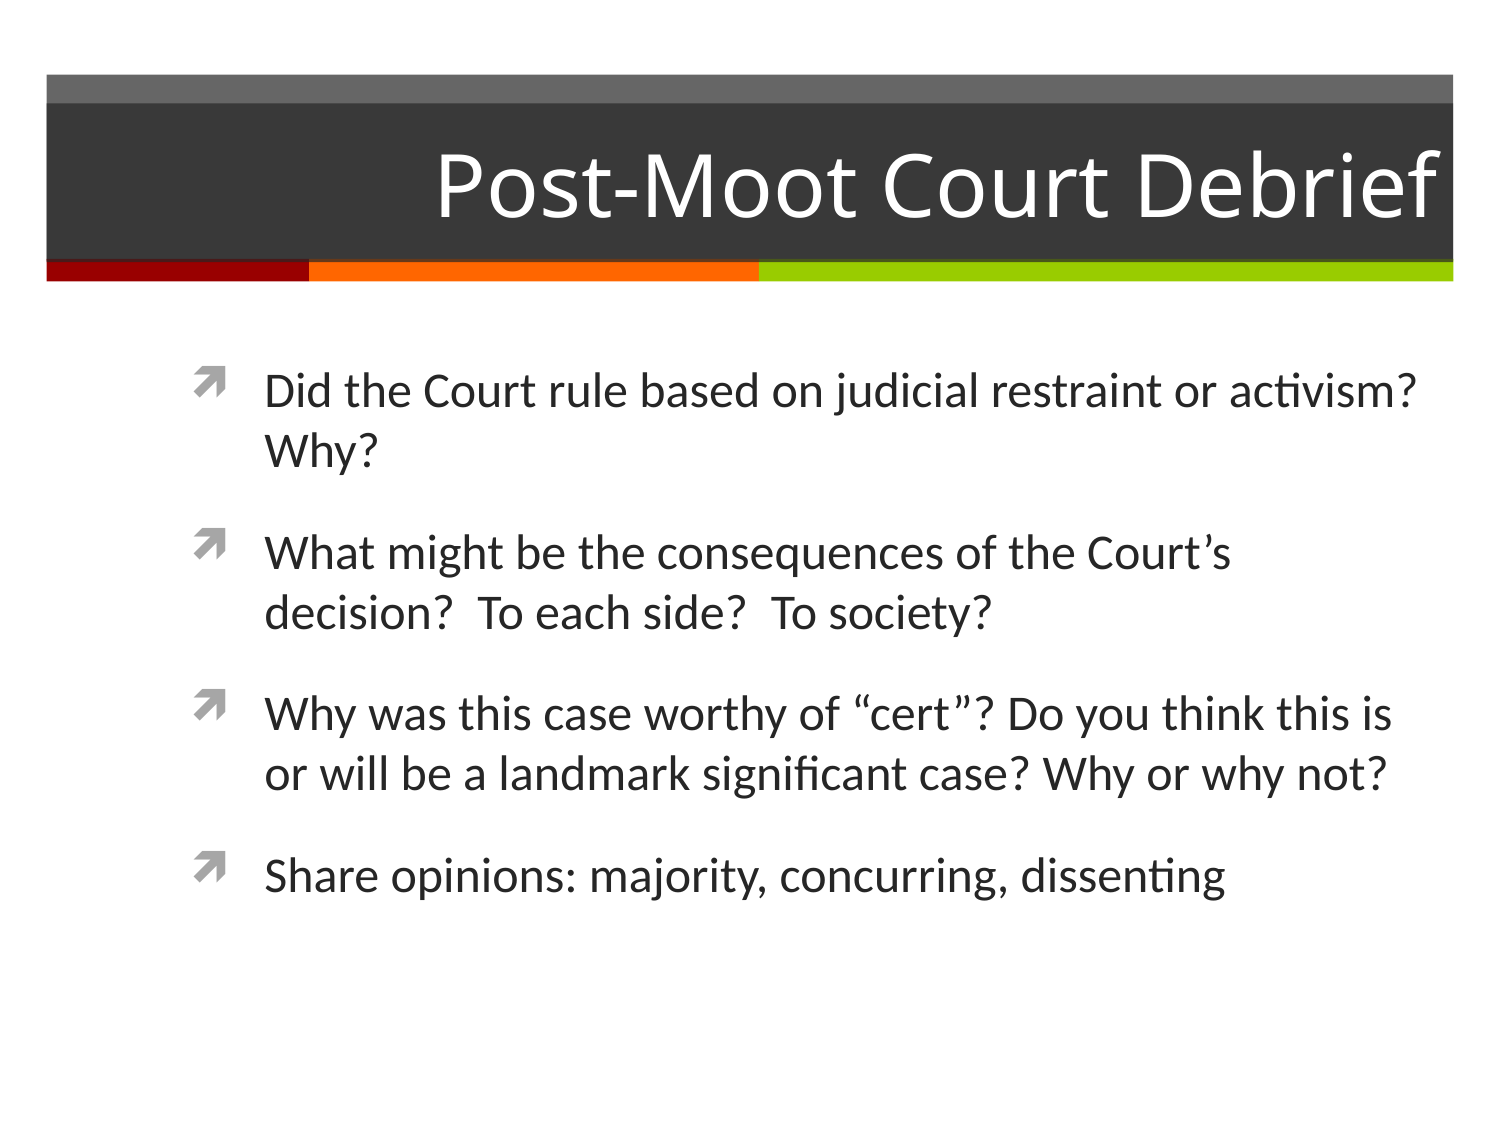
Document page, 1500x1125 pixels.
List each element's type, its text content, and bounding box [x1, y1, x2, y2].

title Post-Moot Court Debrief [46, 103, 1454, 263]
list Did the Court rule based on judicial restraint or activism? Why? What might be the consequences of the Court’s decision? To each side? To society? Why was this case worthy of “cert”? Do you think this is or will be a landmark significant case? Why or why not? Share opinions: majority, concurring, dissenting [174, 350, 1454, 1005]
